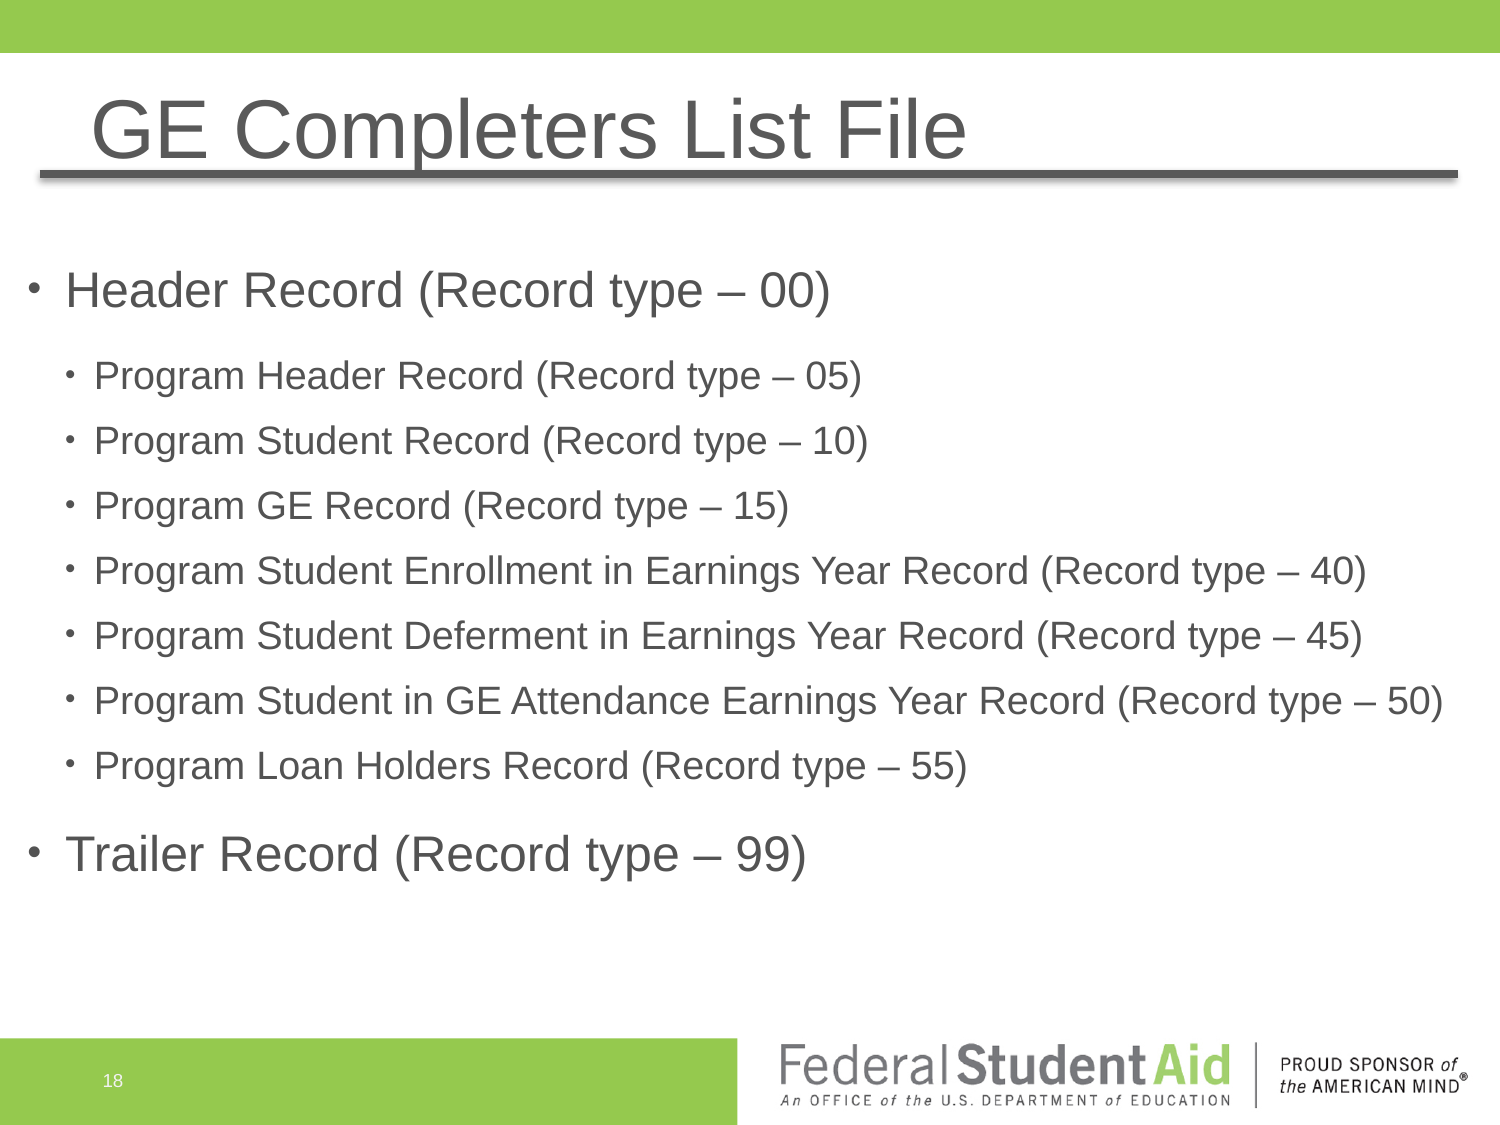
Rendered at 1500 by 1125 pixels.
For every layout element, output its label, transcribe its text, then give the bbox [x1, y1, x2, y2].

title GE Completers List File [75, 67, 1479, 175]
list Header Record (Record type – 00) Program Header Record (Record type – 05) Program Student Record (Record type – 10) Program GE Record (Record type – 15) Program Student Enrollment in Earnings Year Record (Record type – 40) Program Student Deferment in Earnings Year Record (Record type – 45) Program Student in GE Attendance Earnings Year Record (Record type – 50) Program Loan Holders Record (Record type – 55) Trailer Record (Record type – 99) [12, 249, 1475, 993]
picture [761, 1018, 1488, 1125]
slide_number 18 [87, 1050, 438, 1110]
